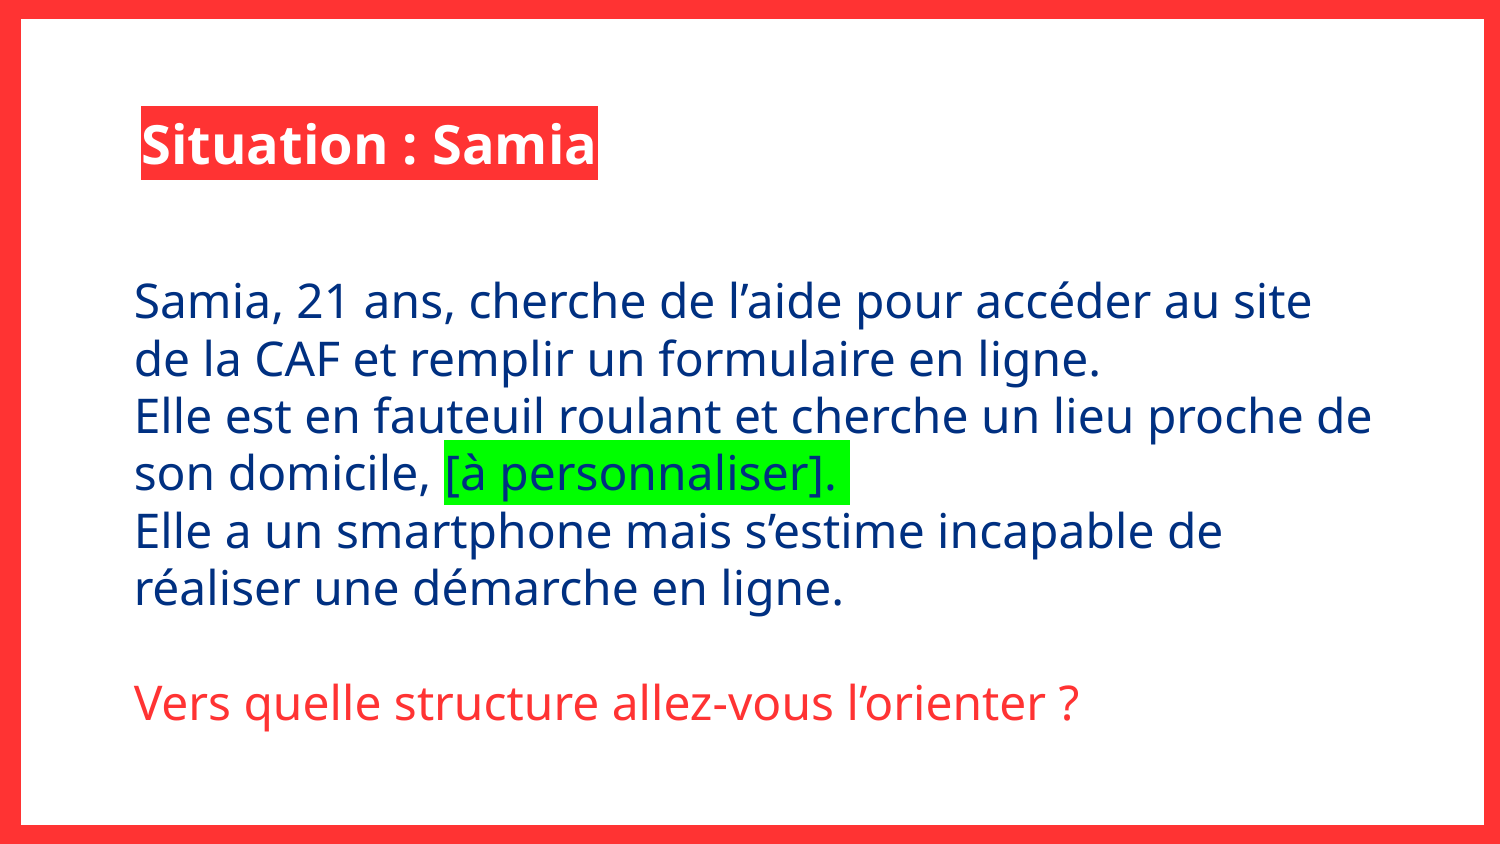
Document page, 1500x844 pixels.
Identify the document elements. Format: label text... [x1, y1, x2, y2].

text_box [2, 0, 1500, 844]
text_box Situation : Samia [135, 104, 1190, 181]
text_box Samia, 21 ans, cherche de l’aide pour accéder au site de la CAF et remplir un formulaire en ligne. Elle est en fauteuil roulant et cherche un lieu proche de son domicile, [à personnaliser]. Elle a un smartphone mais s’estime incapable de réaliser une démarche en ligne. Vers quelle structure allez-vous l’orienter ? [118, 255, 1392, 661]
